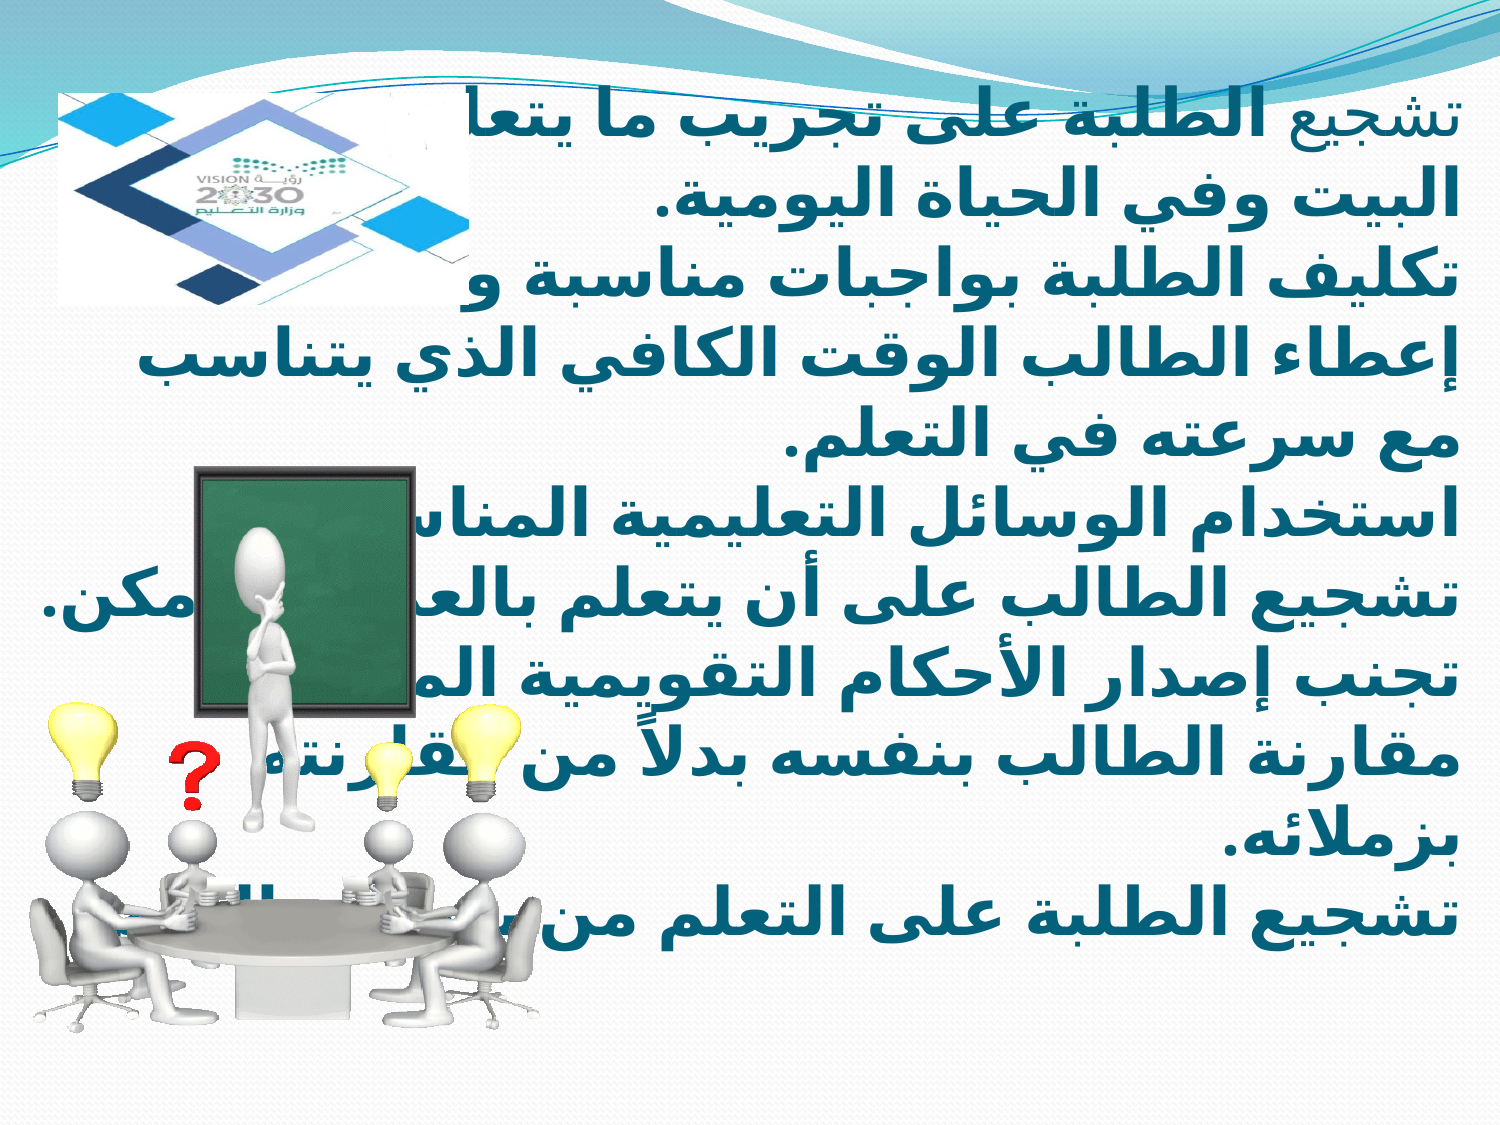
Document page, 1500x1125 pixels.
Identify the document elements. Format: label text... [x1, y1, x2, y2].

title تشجيع الطلبة على تجريب ما يتعلمونه في البيت وفي الحياة اليومية. تكليف الطلبة بواجبات مناسبة وهادفة. إعطاء الطالب الوقت الكافي الذي يتناسب مع سرعته في التعلم. استخدام الوسائل التعليمية المناسبة. تشجيع الطالب على أن يتعلم بالعمل ما أمكن. تجنب إصدار الأحكام التقويمية المحبطة. مقارنة الطالب بنفسه بدلاً من مقارنته بزملائه. تشجيع الطلبة على التعلم من بعضهم البعض [35, 246, 1464, 950]
picture [0, 456, 587, 1079]
picture [58, 93, 469, 305]
table_cell [51, 246, 476, 317]
table_cell [35, 458, 187, 691]
table_cell [587, 693, 593, 950]
table_cell [423, 459, 577, 691]
